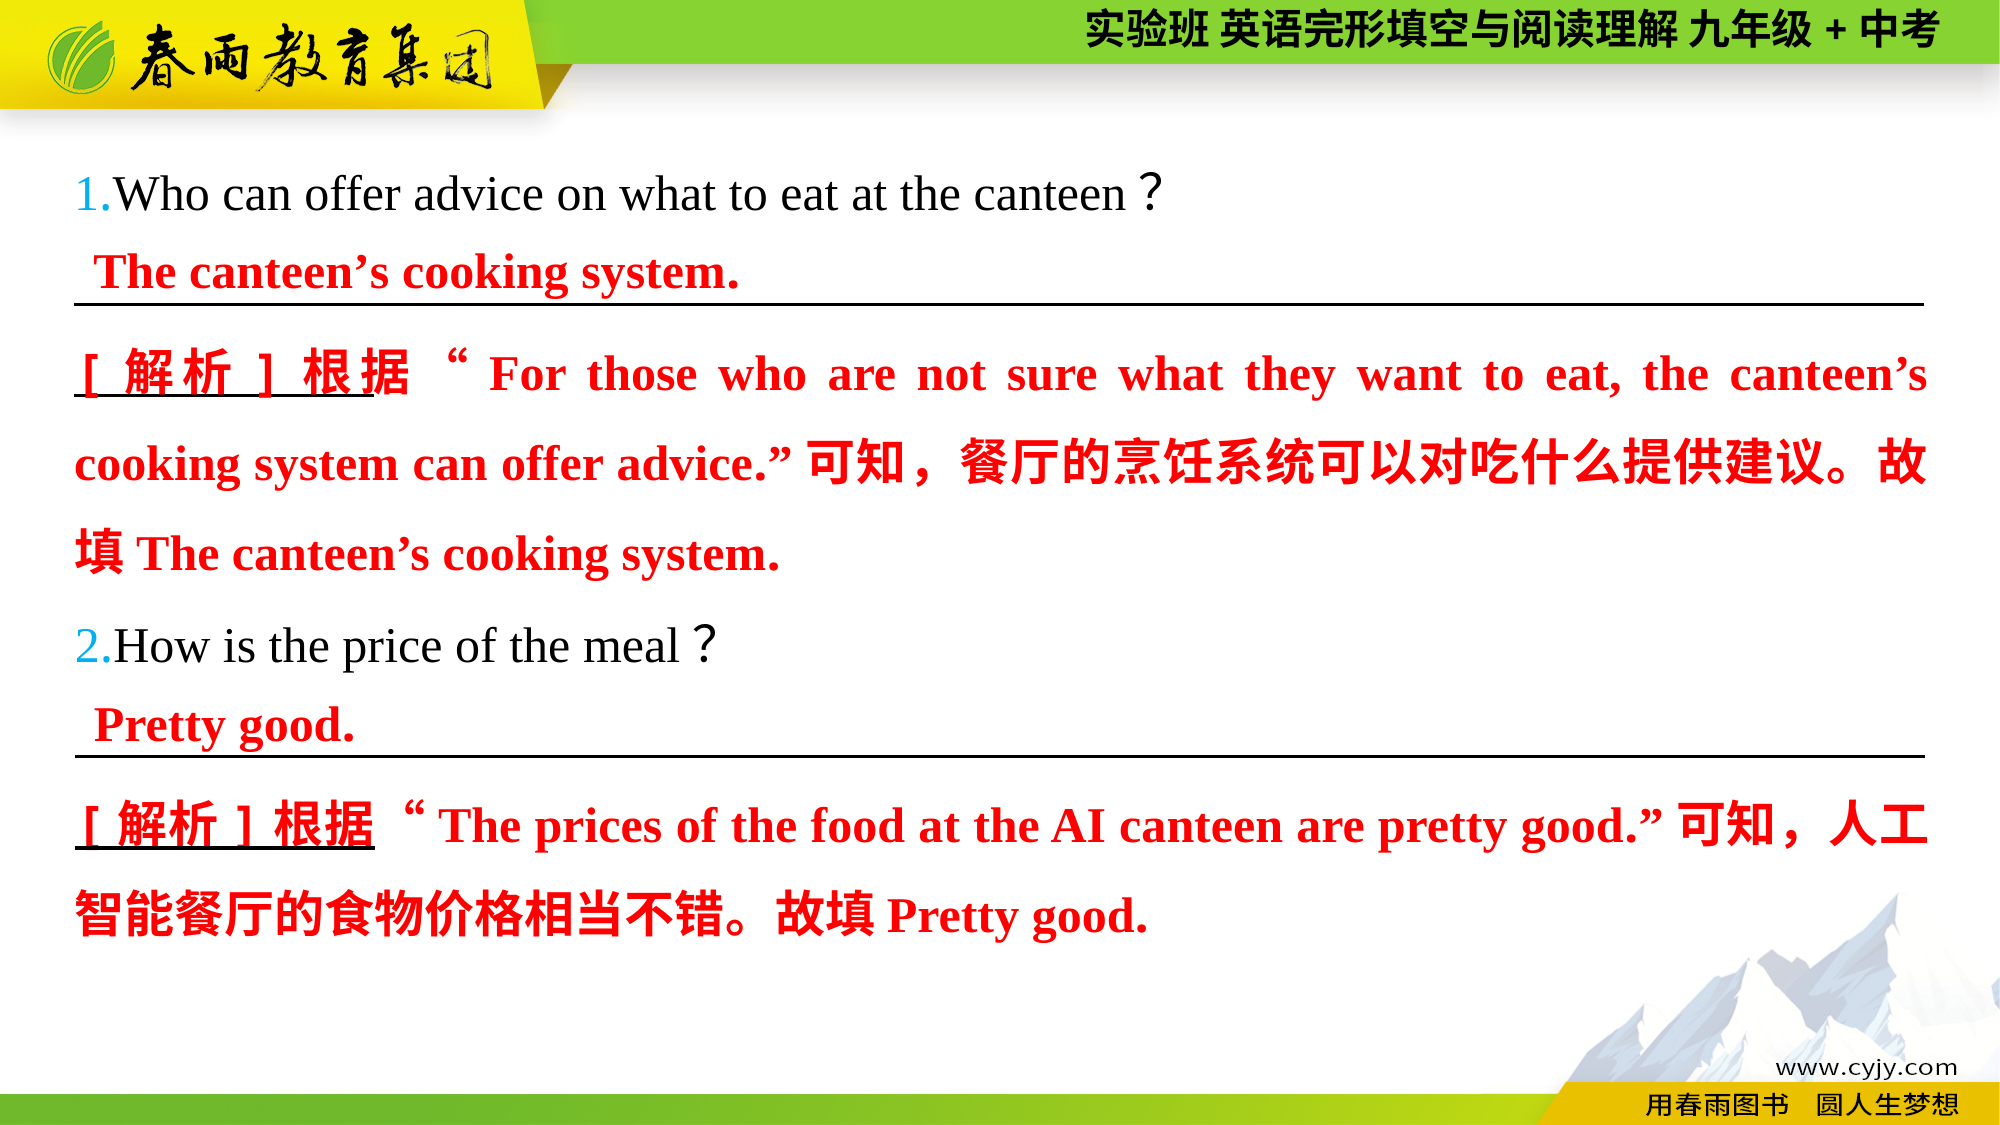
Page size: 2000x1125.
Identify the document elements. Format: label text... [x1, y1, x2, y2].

text_box [解析]根据“The prices of the food at the AI canteen are pretty good.”可知，人工智能餐厅的食物价格相当不错。故填Pretty good. [59, 860, 1944, 950]
text_box 2.How is the price of the meal？ __________________________________________________________________________ [59, 574, 1944, 860]
text_box The canteen’s cooking system. [78, 201, 1944, 302]
picture [0, 0, 2000, 1125]
text_box [解析]根据“For those who are not sure what they want to eat, the canteen’s cooking system can offer advice.”可知，餐厅的烹饪系统可以对吃什么提供建议。故填The canteen’s cooking system. [59, 302, 1944, 574]
list 1.Who can offer advice on what to eat at the canteen？ __________________________________________________________________________ [59, 122, 1944, 302]
